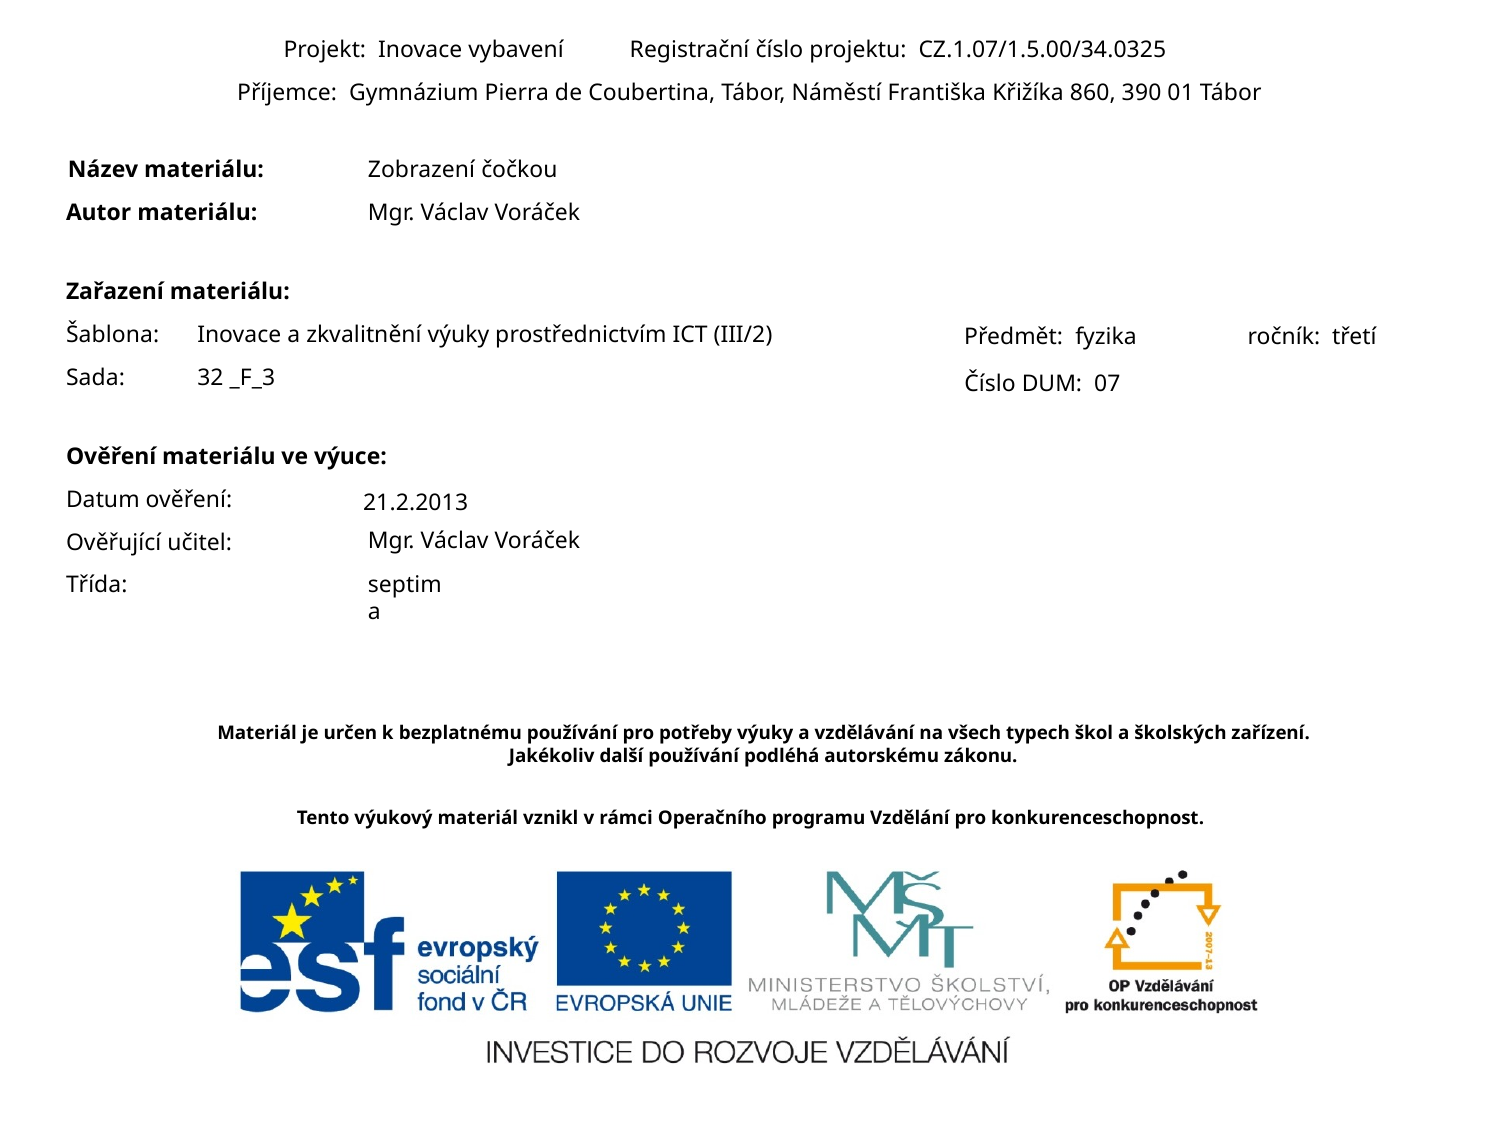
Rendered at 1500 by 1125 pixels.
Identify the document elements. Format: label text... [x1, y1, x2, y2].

picture [235, 867, 1265, 1067]
text_box Autor materiálu: [52, 191, 334, 233]
text_box 32 _F_3 [183, 356, 580, 398]
text_box Inovace a zkvalitnění výuky prostřednictvím ICT (III/2) [183, 313, 949, 354]
text_box Předmět: fyzika [950, 314, 1211, 356]
text_box Mgr. Václav Voráček [354, 191, 617, 233]
text_box Šablona: [52, 313, 183, 354]
text_box Projekt: Inovace vybavení Registrační číslo projektu: CZ.1.07/1.5.00/34.0325 [269, 28, 1230, 69]
text_box Mgr. Václav Voráček [354, 519, 617, 561]
text_box Ověřující učitel: [52, 521, 312, 563]
text_box Ověření materiálu ve výuce: [52, 435, 507, 476]
text_box Číslo DUM: 07 [950, 361, 1154, 403]
text_box Tento výukový materiál vznikl v rámci Operačního programu Vzdělání pro konkurenceschopnost. [129, 798, 1371, 835]
text_box ročník: třetí [1234, 314, 1412, 356]
text_box 21.2.2013 [348, 479, 538, 522]
text_box Zobrazení čočkou [354, 148, 727, 189]
text_box Třída: [52, 563, 180, 604]
text_box Zařazení materiálu: [52, 270, 379, 311]
text_box Sada: [52, 356, 180, 398]
text_box septima [354, 562, 464, 631]
text_box Datum ověření: [52, 478, 308, 519]
text_box Materiál je určen k bezplatnému používání pro potřeby výuky a vzdělávání na všech typech škol a školských zařízení. Jakékoliv další používání podléhá autorskému zákonu. [0, 714, 1500, 773]
text_box Příjemce: Gymnázium Pierra de Coubertina, Tábor, Náměstí Františka Křižíka 860, 390 01 Tábor [116, 71, 1384, 113]
text_box Název materiálu: [54, 148, 374, 217]
